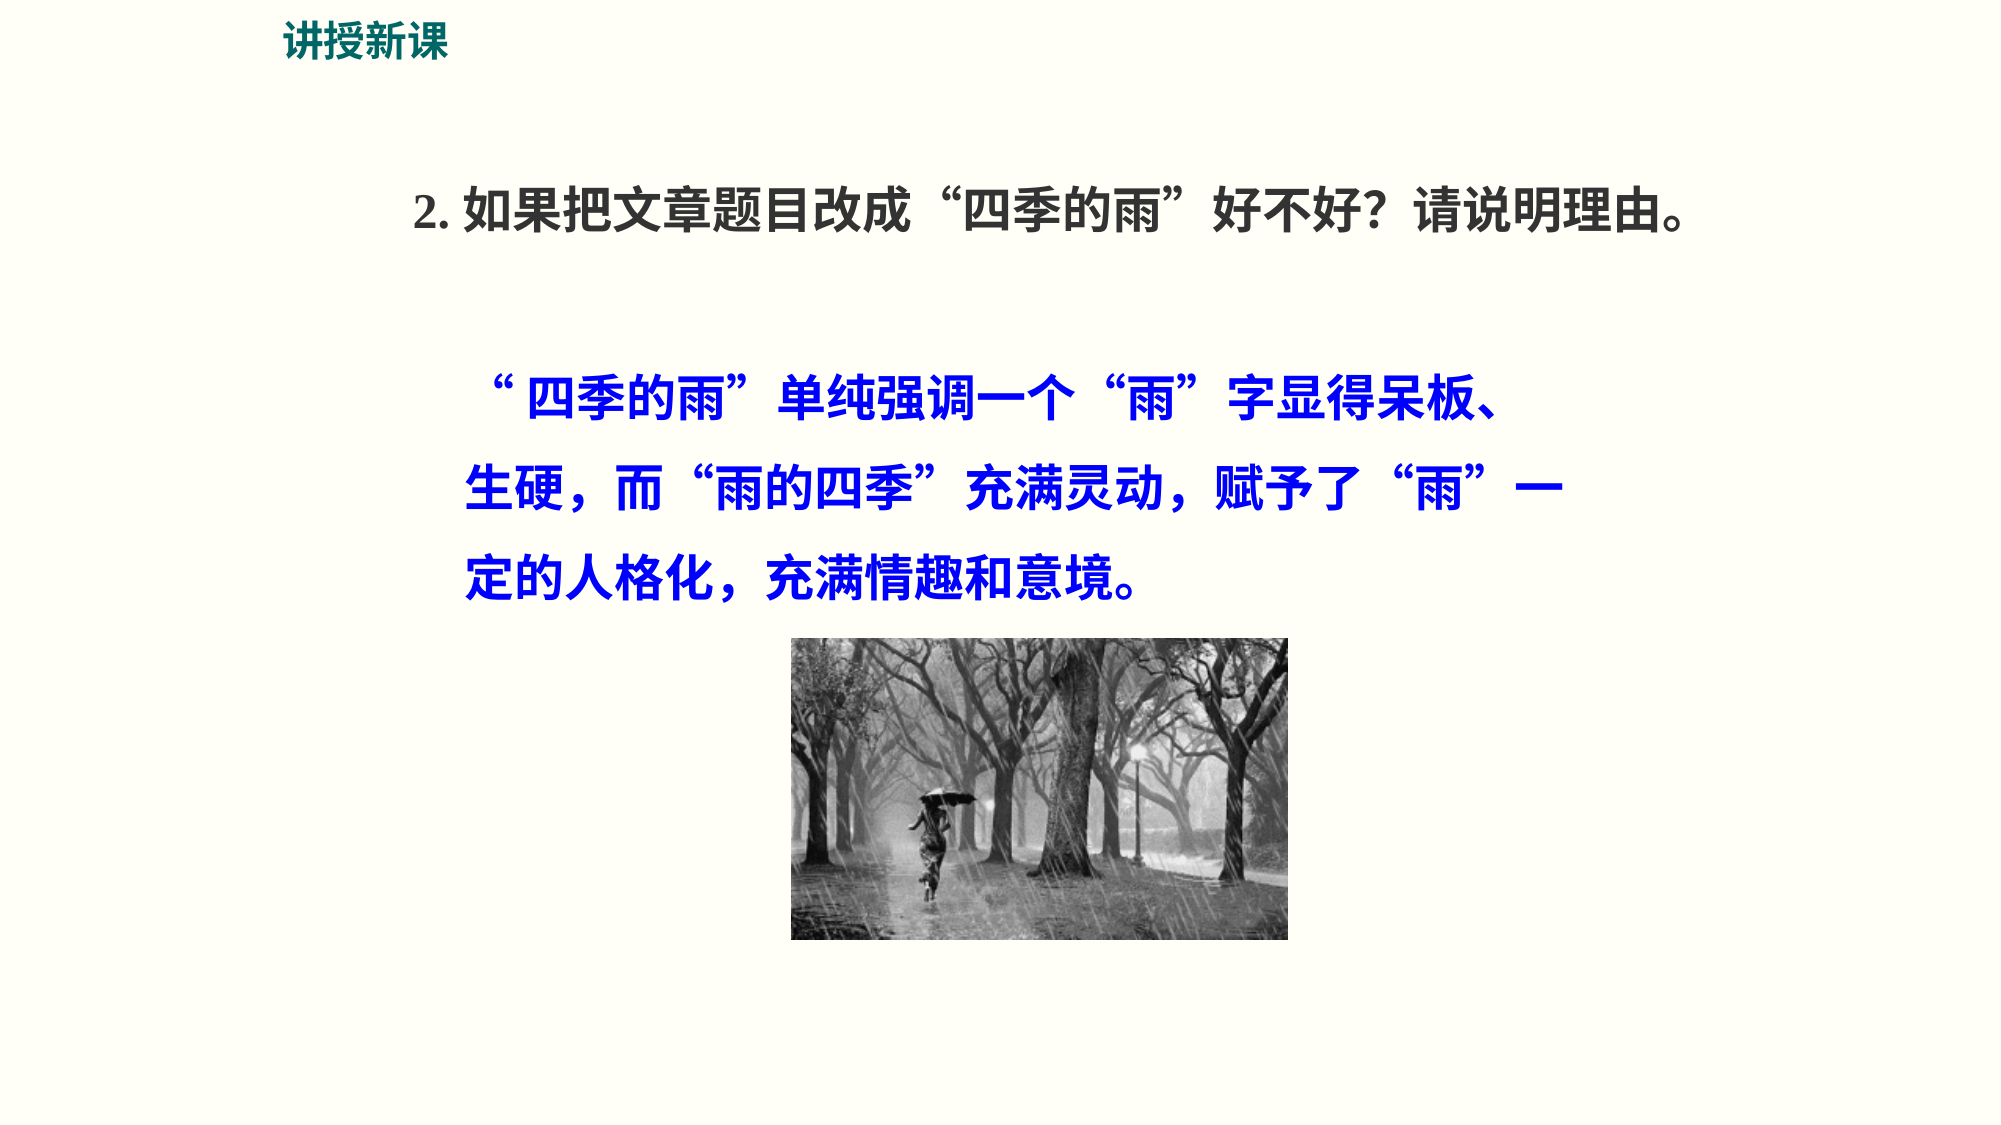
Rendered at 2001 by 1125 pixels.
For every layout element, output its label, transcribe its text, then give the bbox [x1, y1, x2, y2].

text_box 2.如果把文章题目改成“四季的雨”好不好？请说明理由。 [397, 171, 1696, 246]
picture [791, 638, 1288, 941]
text_box “四季的雨”单纯强调一个“雨”字显得呆板、生硬，而“雨的四季”充满灵动，赋予了“雨”一定的人格化，充满情趣和意境。 [450, 328, 1583, 614]
text_box 讲授新课 [267, 7, 480, 73]
